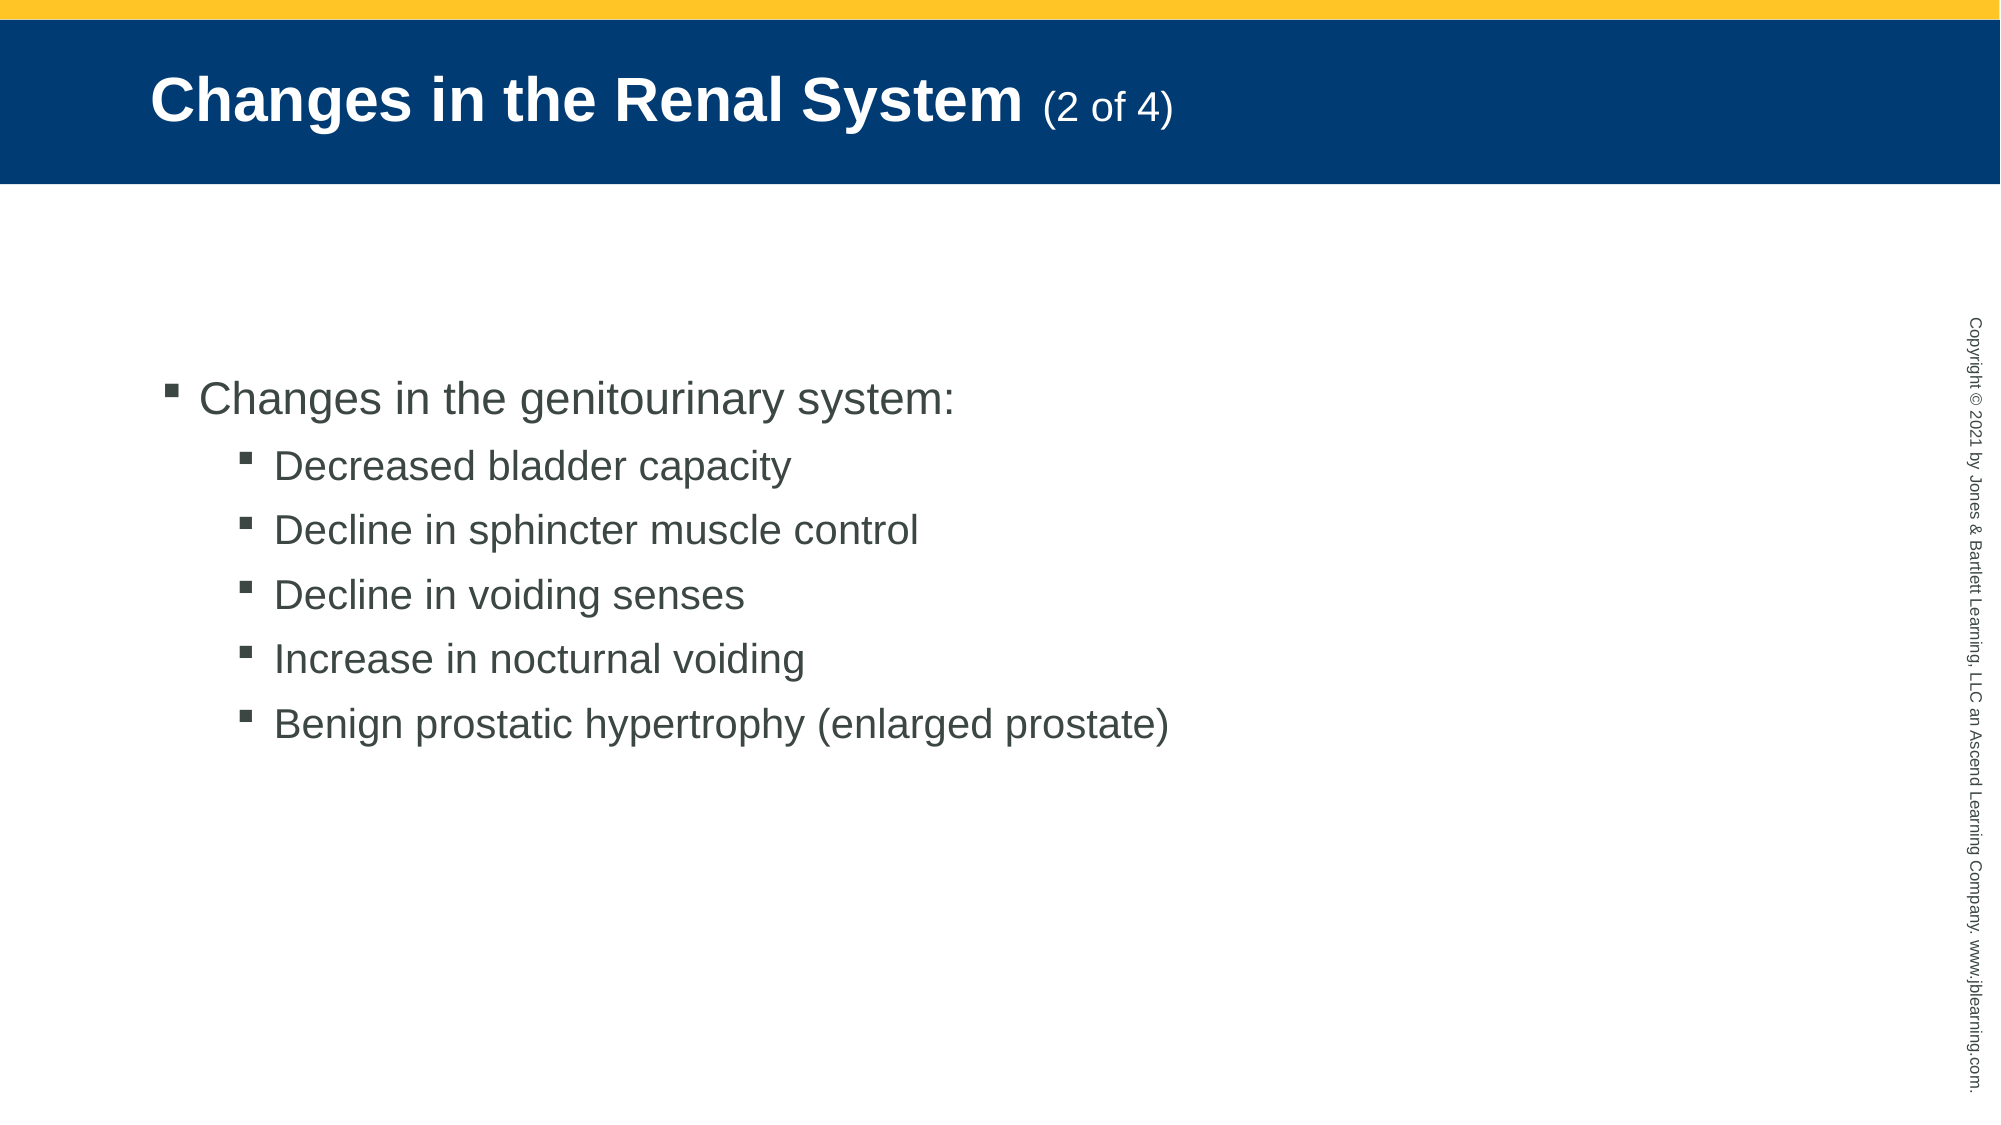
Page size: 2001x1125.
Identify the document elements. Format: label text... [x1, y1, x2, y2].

title Changes in the Renal System (2 of 4) [0, 19, 2000, 185]
list Changes in the genitourinary system: Decreased bladder capacity Decline in sphincter muscle control Decline in voiding senses Increase in nocturnal voiding Benign prostatic hypertrophy (enlarged prostate) [146, 361, 1859, 1016]
